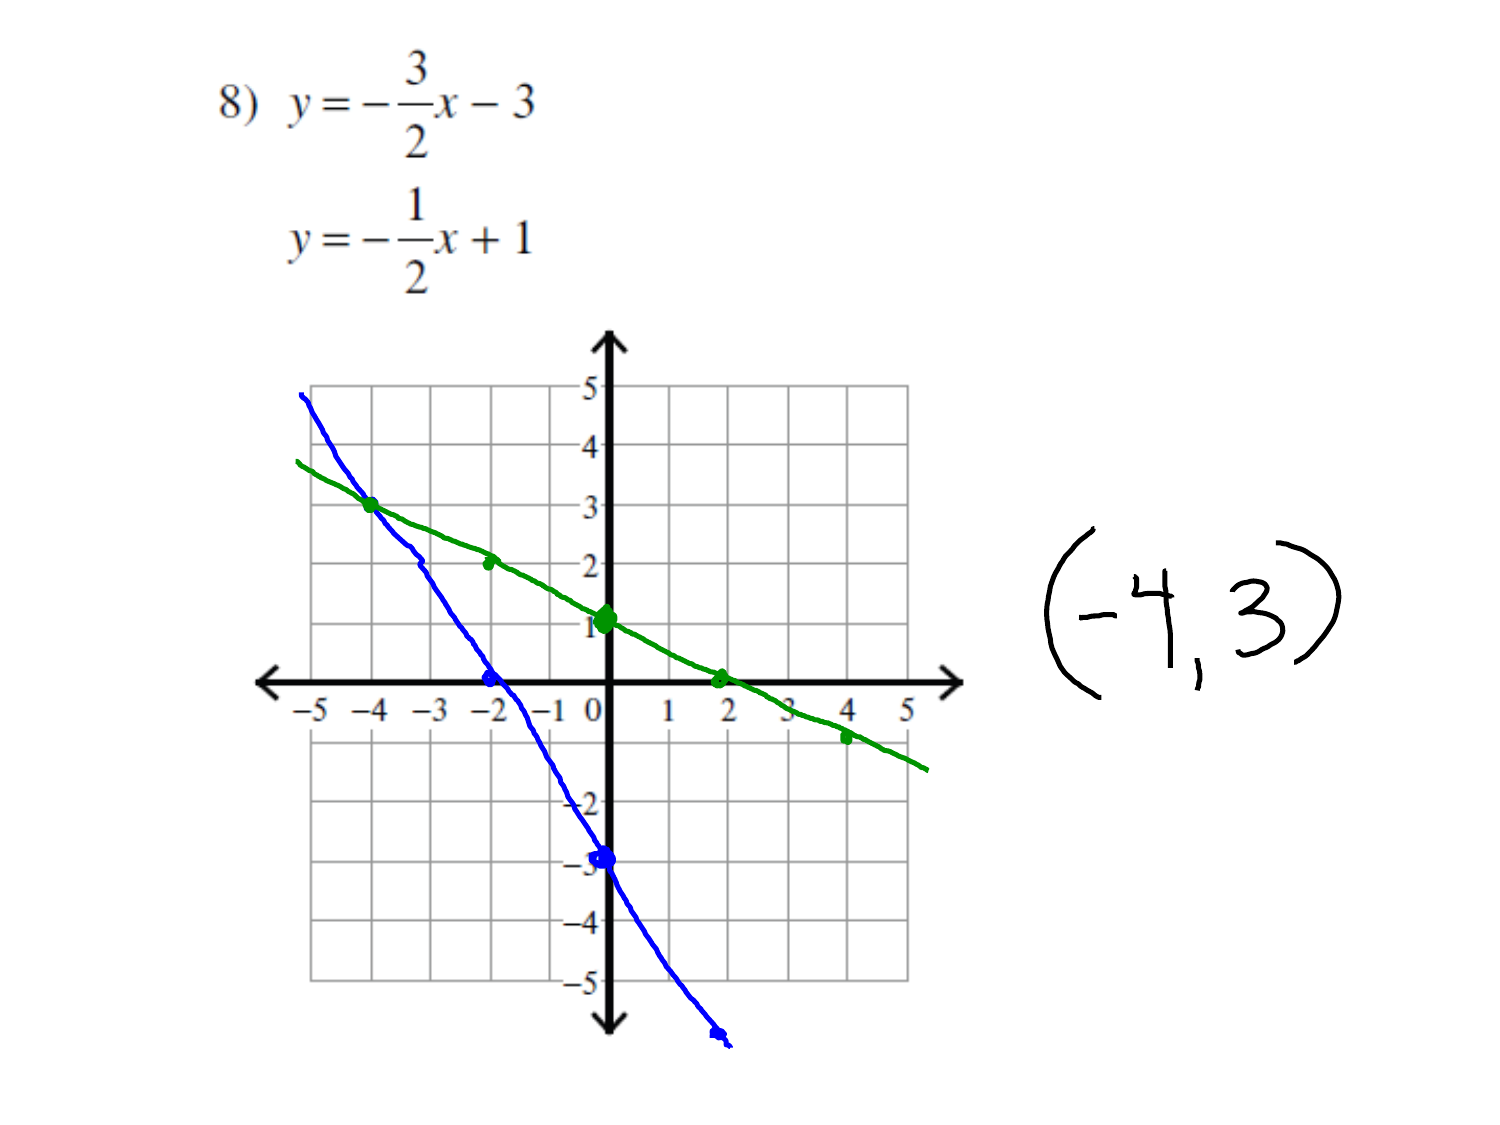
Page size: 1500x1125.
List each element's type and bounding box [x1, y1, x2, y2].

text_box [1046, 528, 1340, 698]
picture [212, 37, 989, 1042]
